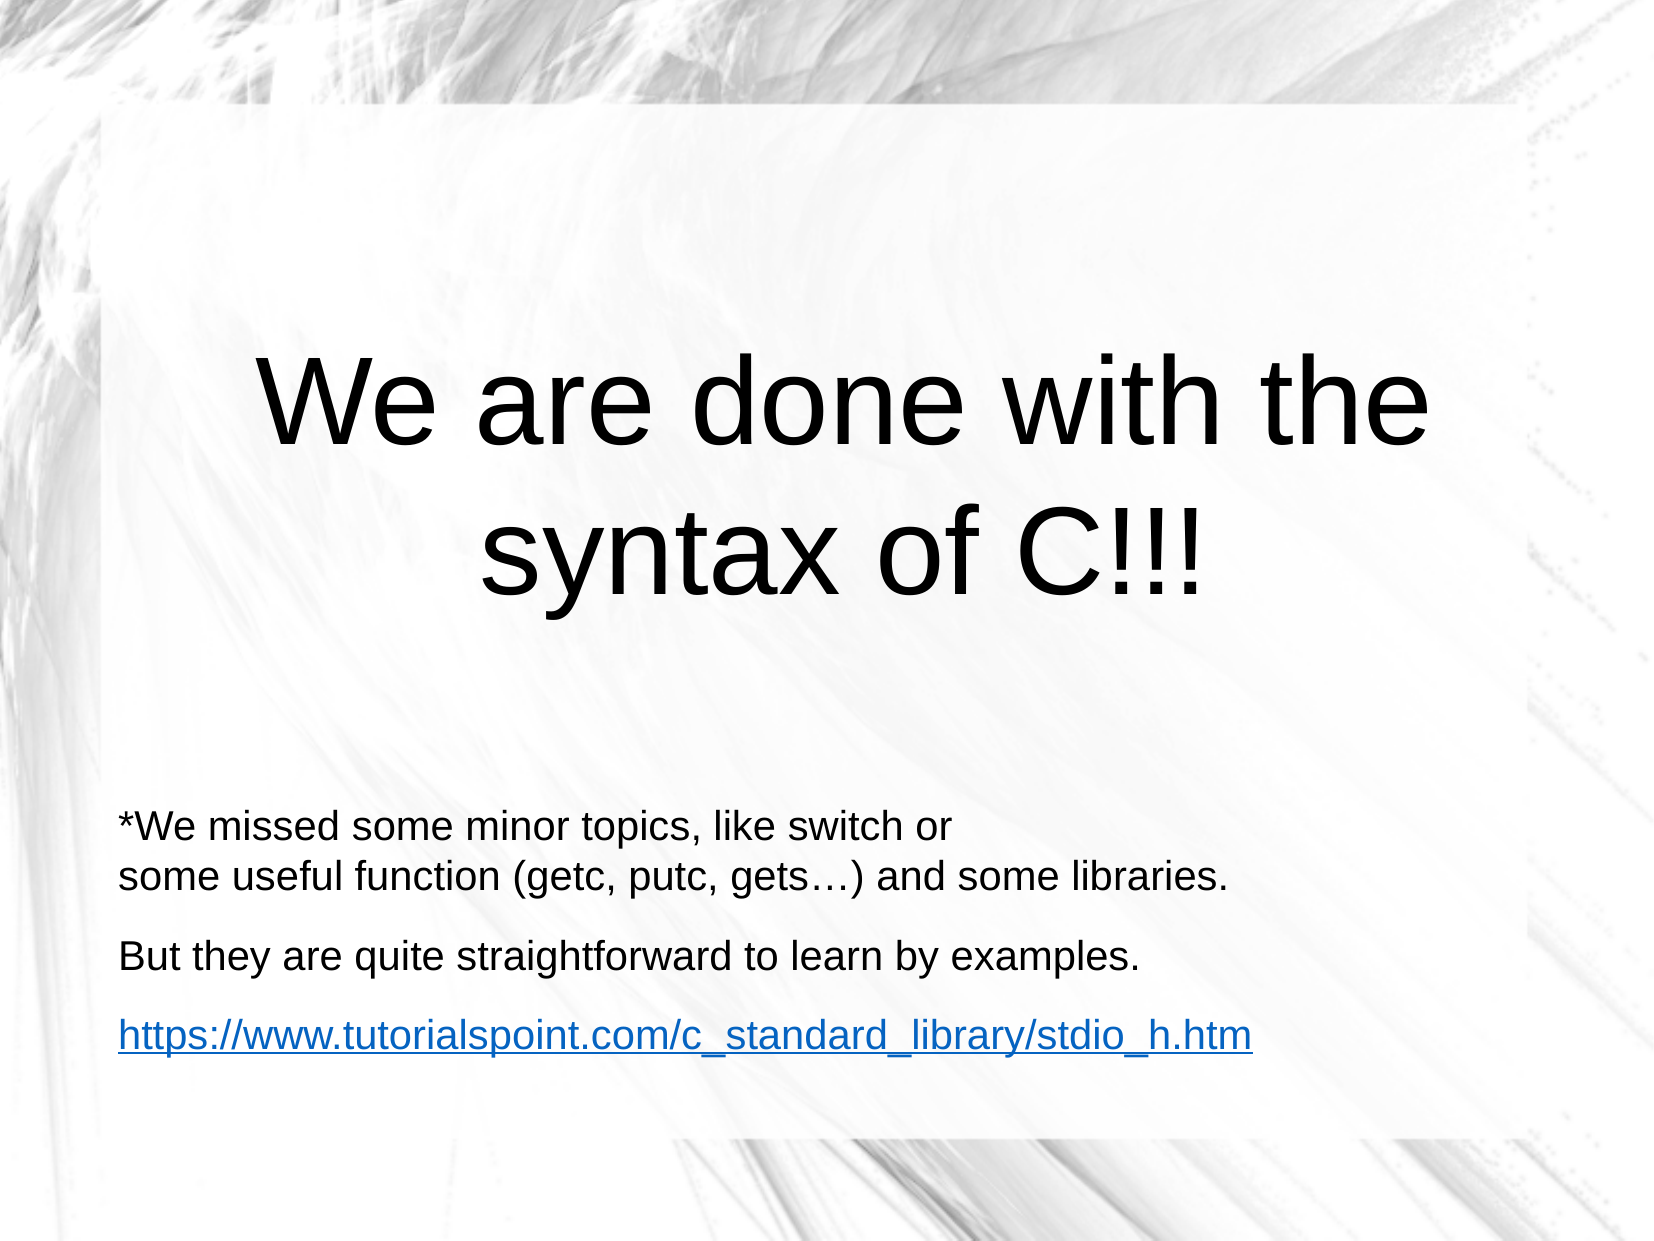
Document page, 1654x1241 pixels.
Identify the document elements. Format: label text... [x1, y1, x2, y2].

picture [0, 0, 1654, 1241]
list We are done with the syntax of C!!! *We missed some minor topics, like switch or some useful function (getc, putc, gets…) and some libraries. But they are quite straightforward to learn by examples. https://www.tutorialspoint.com/c_standard_library/stdio_h.htm [118, 319, 1571, 1109]
